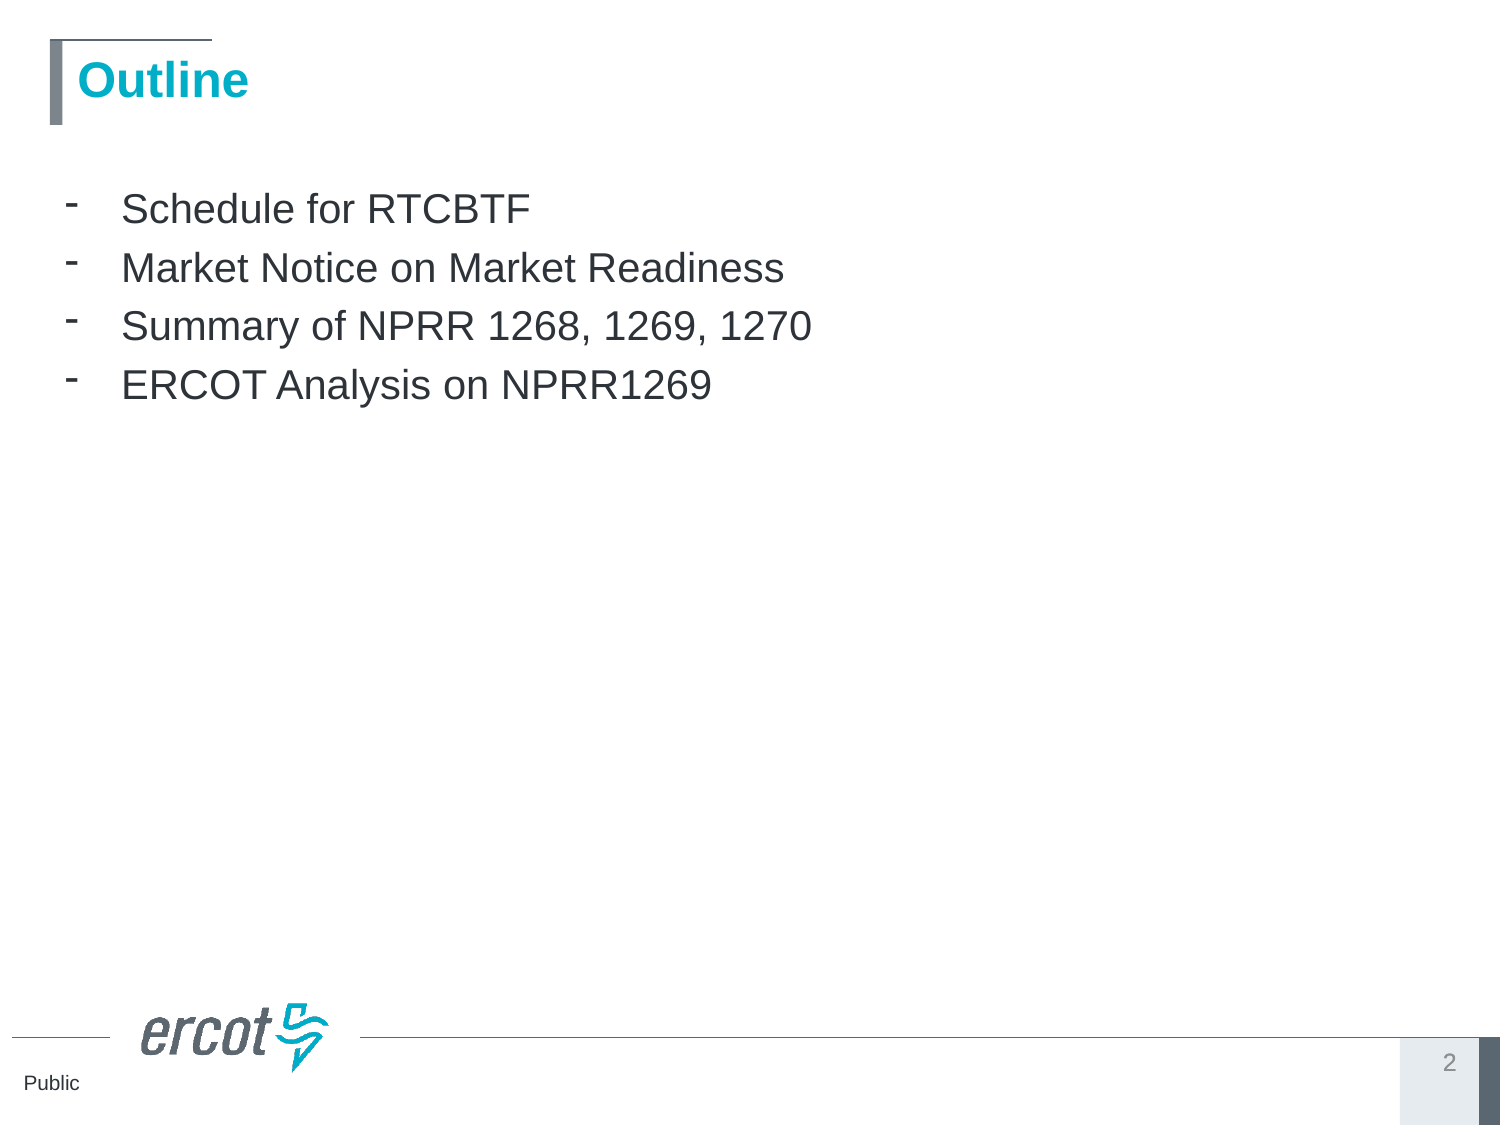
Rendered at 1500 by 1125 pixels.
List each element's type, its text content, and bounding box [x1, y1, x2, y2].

slide_number 2 [1400, 1037, 1500, 1087]
picture [137, 999, 332, 1075]
list Schedule for RTCBTF Market Notice on Market Readiness Summary of NPRR 1268, 1269, 1270 ERCOT Analysis on NPRR1269 [50, 174, 1450, 972]
title Outline [62, 39, 1450, 134]
